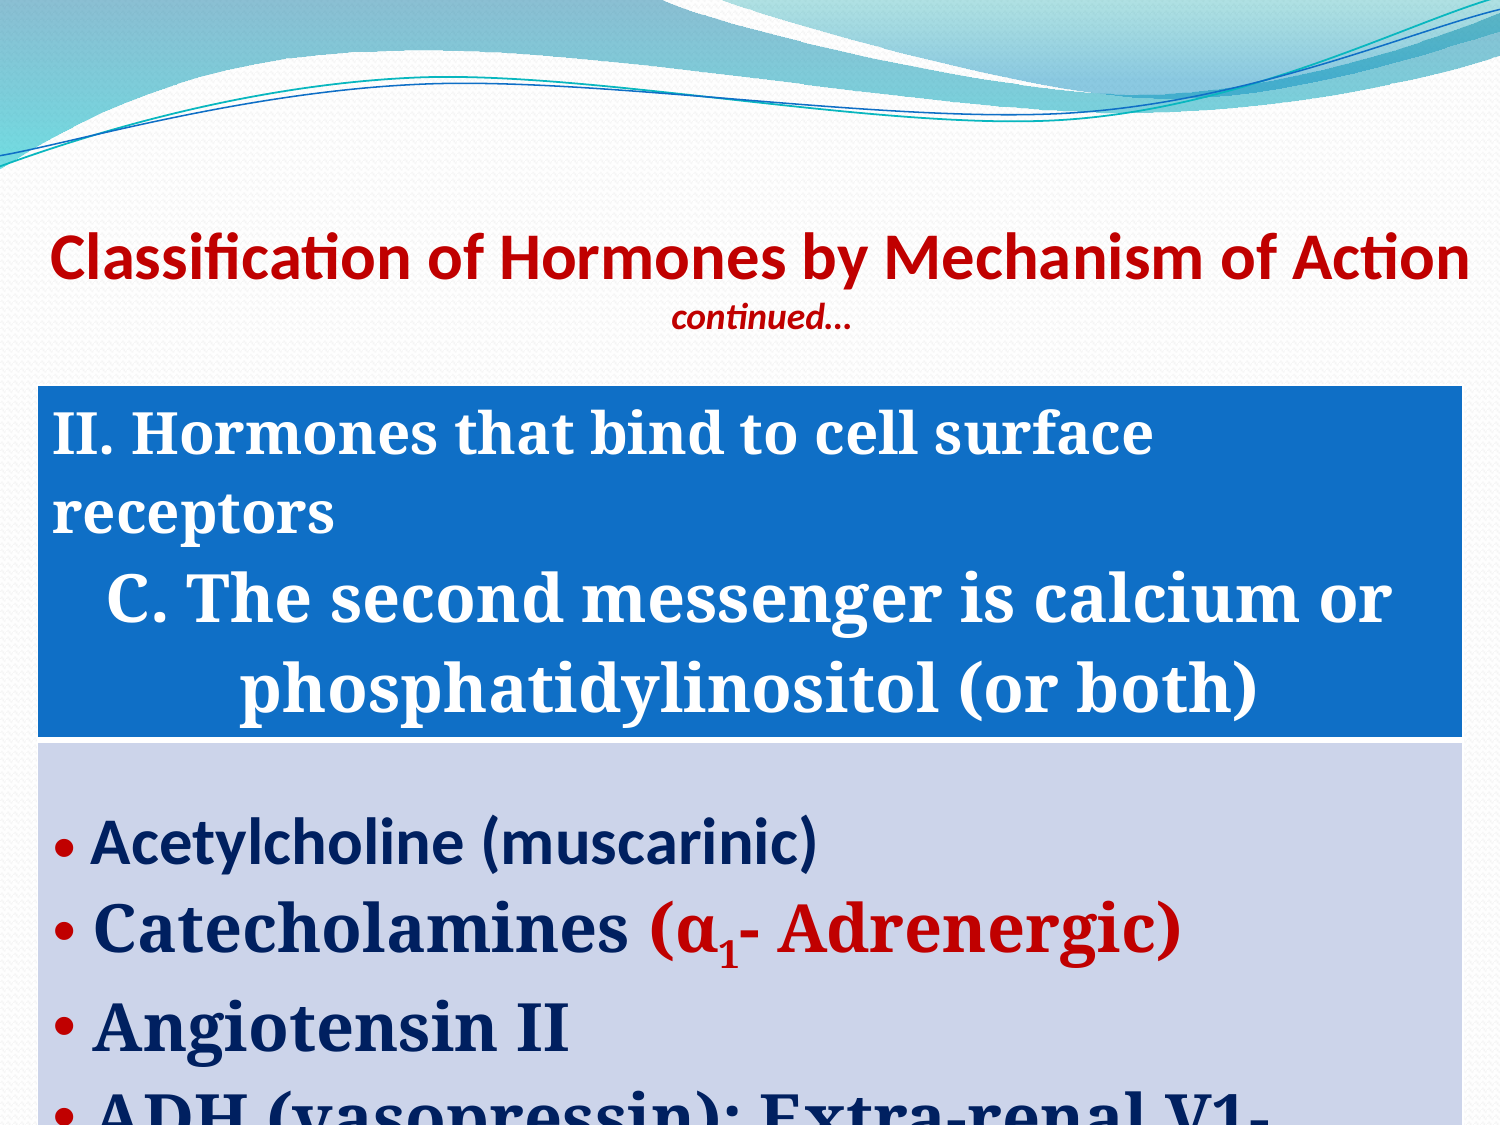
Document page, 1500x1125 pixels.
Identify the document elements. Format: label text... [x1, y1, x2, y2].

table_header II. Hormones that bind to cell surface receptors C. The second messenger is calcium or phosphatidylinositol (or both) [38, 386, 1462, 737]
table_cell Acetylcholine (muscarinic) Catecholamines (α1- Adrenergic) Angiotensin II ADH (vasopressin): Extra-renal V1-receptor [38, 743, 1462, 1125]
title Classification of Hormones by Mechanism of Action continued… [49, 149, 1474, 338]
